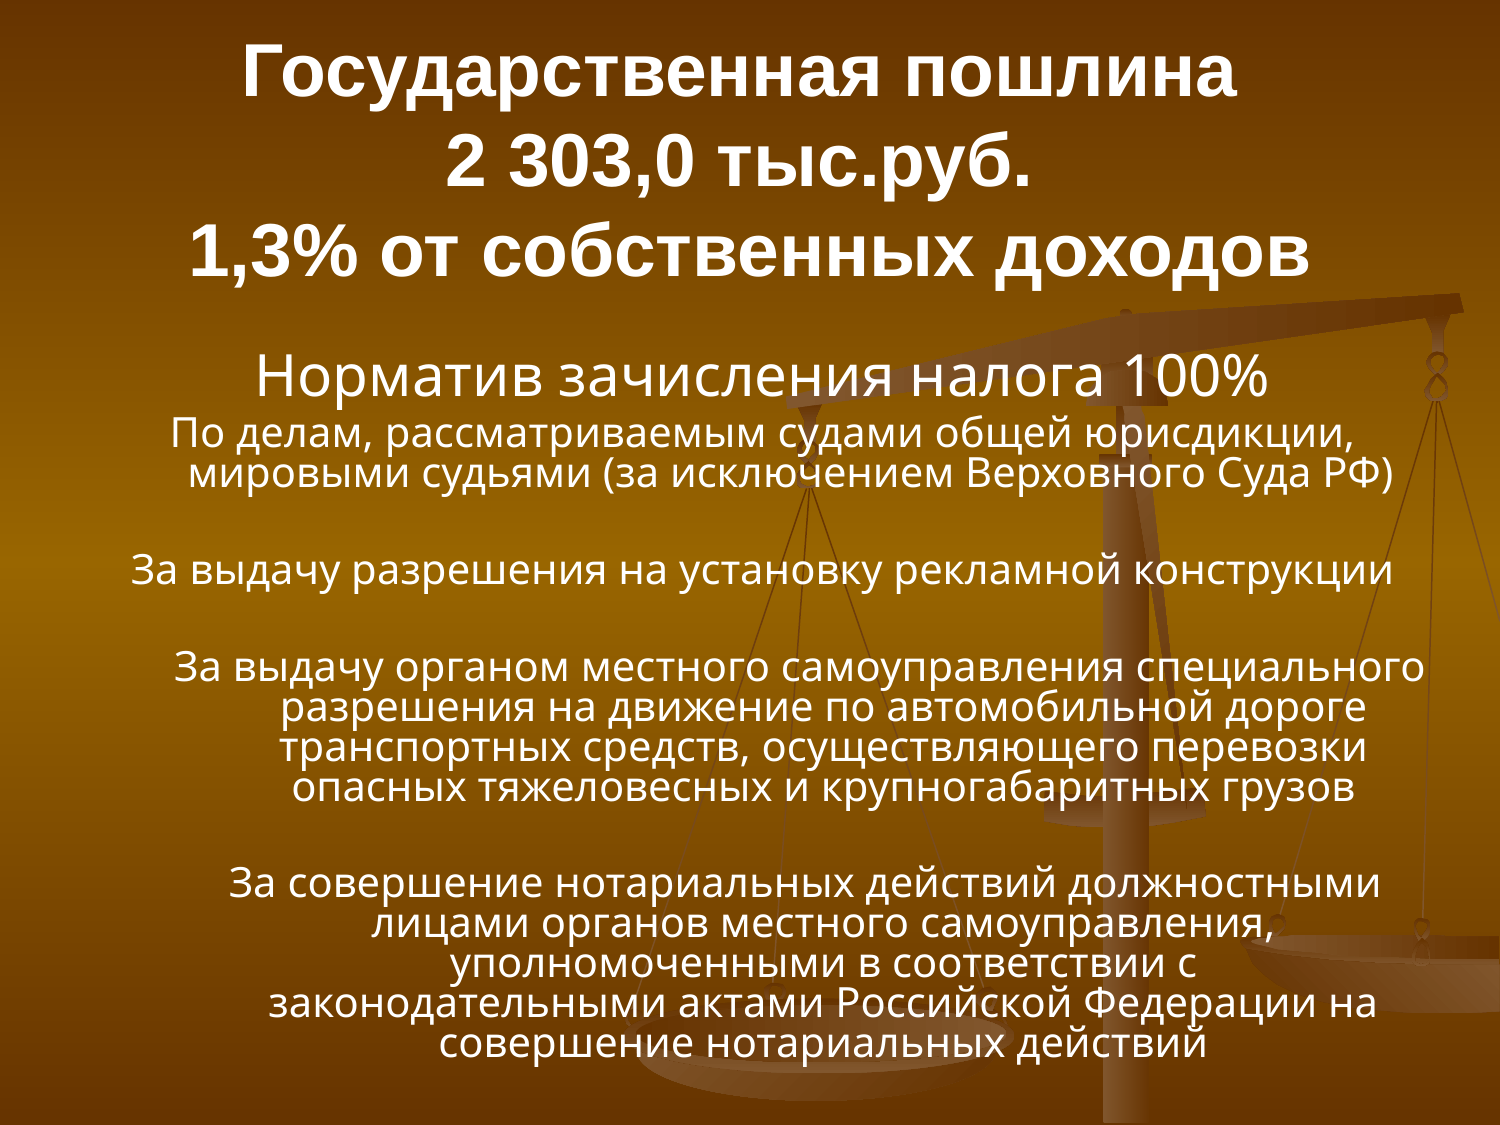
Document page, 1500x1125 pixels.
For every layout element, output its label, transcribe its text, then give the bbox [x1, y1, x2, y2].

list Норматив зачисления налога 100% По делам, рассматриваемым судами общей юрисдикции, мировыми судьями (за исключением Верховного Суда РФ) За выдачу разрешения на установку рекламной конструкции За выдачу органом местного самоуправления специального разрешения на движение по автомобильной дороге транспортных средств, осуществляющего перевозки опасных тяжеловесных и крупногабаритных грузов За совершение нотариальных действий должностными лицами органов местного самоуправления, уполномоченными в соответствии с законодательными актами Российской Федерации на совершение нотариальных действий [74, 262, 1451, 1125]
title Государственная пошлина 2 303,0 тыс.руб. 1,3% от собственных доходов [0, 62, 1500, 251]
